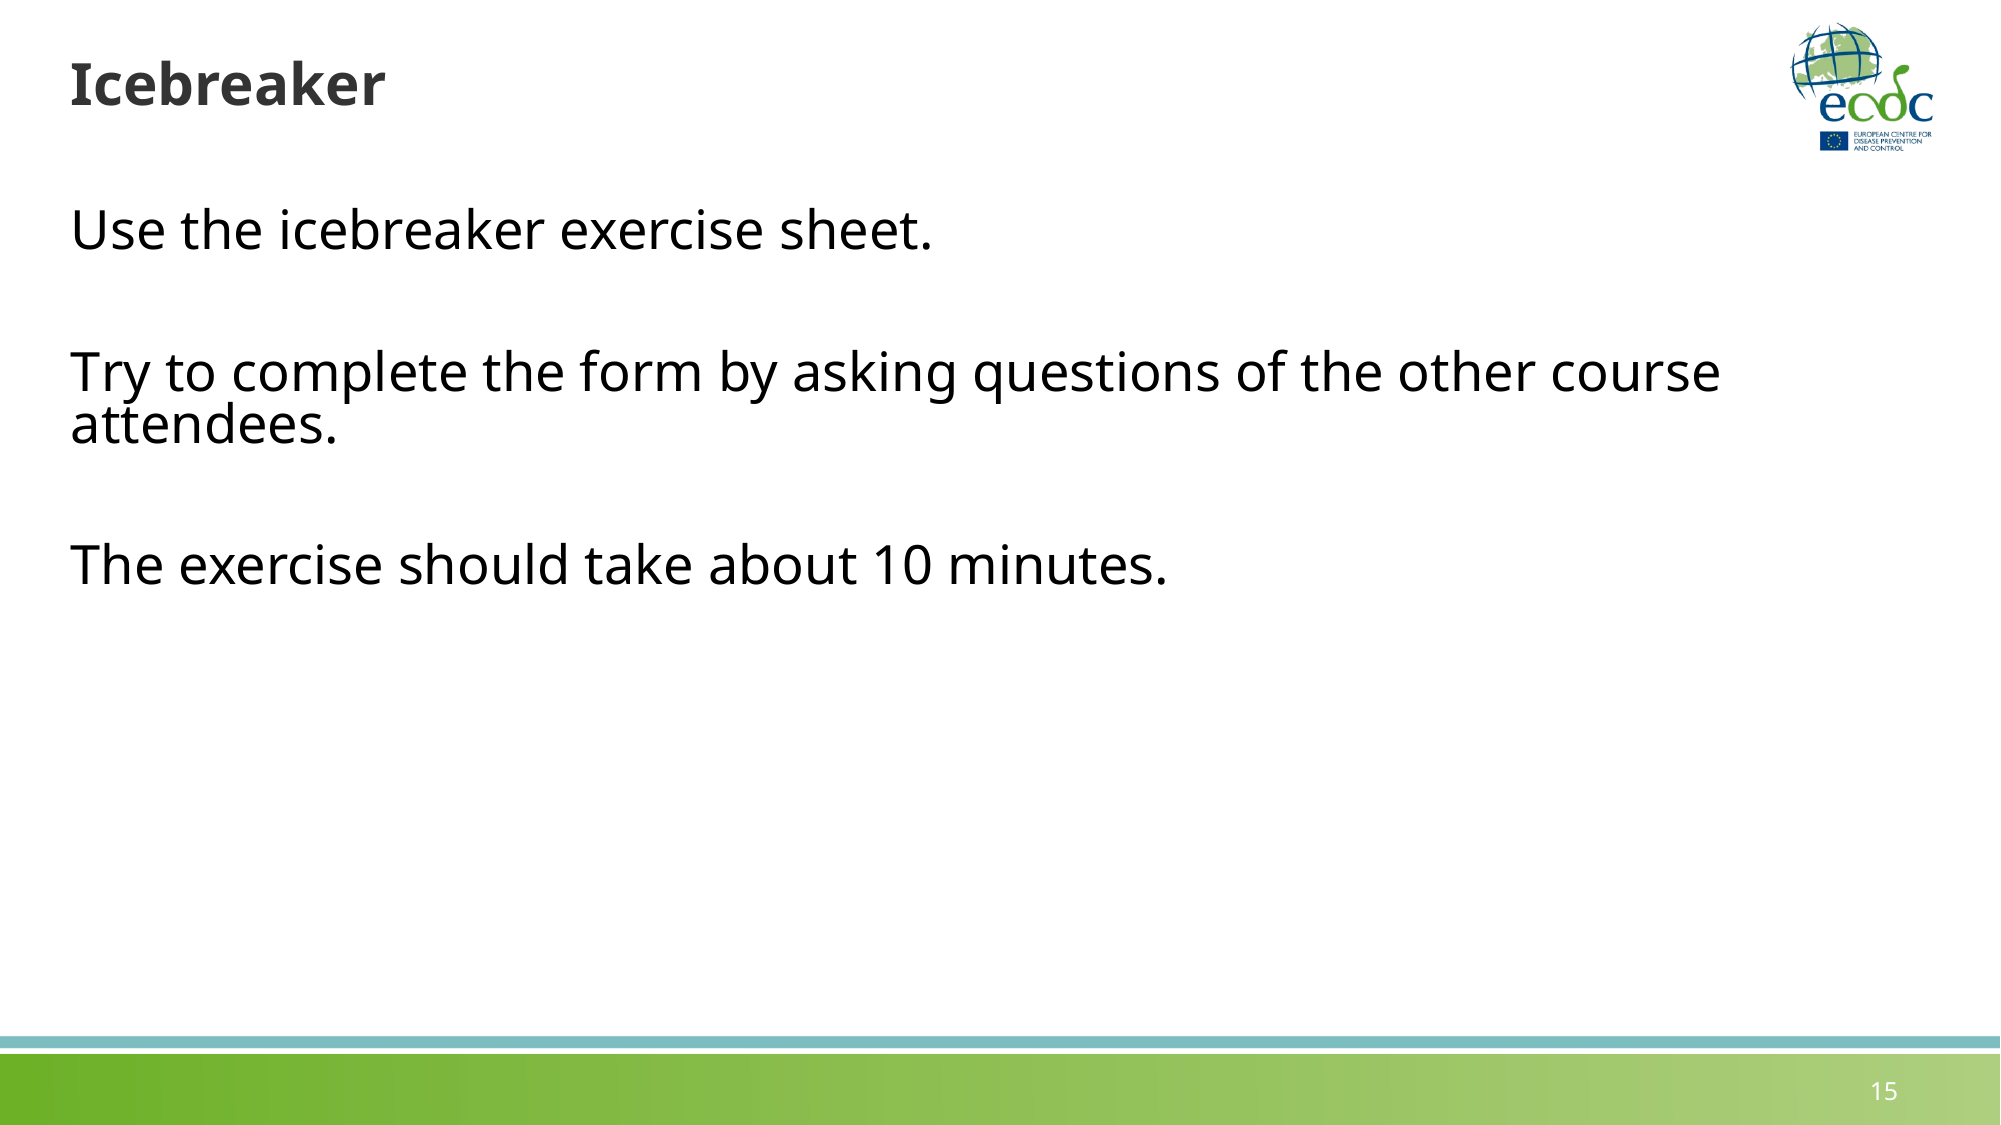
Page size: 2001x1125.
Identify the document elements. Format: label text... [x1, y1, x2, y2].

list Use the icebreaker exercise sheet. Try to complete the form by asking questions of the other course attendees. The exercise should take about 10 minutes. [70, 207, 1936, 1025]
picture [0, 0, 2000, 1125]
title Icebreaker [70, 54, 1764, 186]
slide_number 15 [1494, 1062, 1914, 1123]
